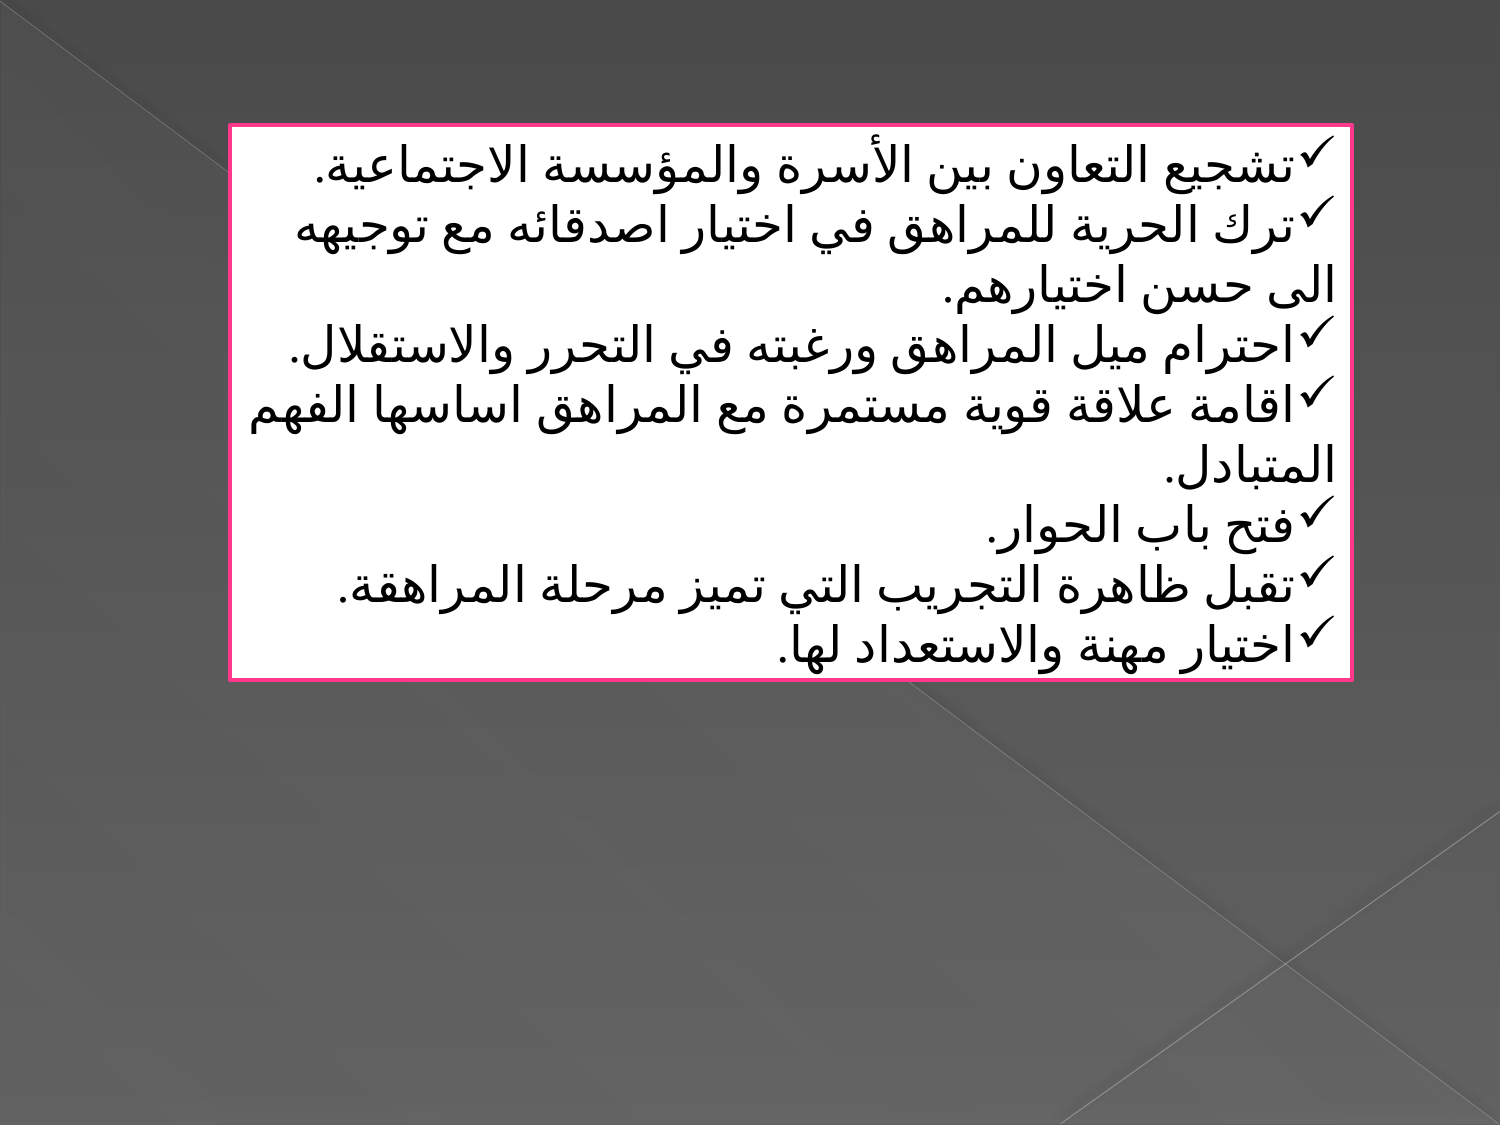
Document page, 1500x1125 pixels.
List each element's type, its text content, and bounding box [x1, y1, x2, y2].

text_box تشجيع التعاون بين الأسرة والمؤسسة الاجتماعية. ترك الحرية للمراهق في اختيار اصدقائه مع توجيهه الى حسن اختيارهم. احترام ميل المراهق ورغبته في التحرر والاستقلال. اقامة علاقة قوية مستمرة مع المراهق اساسها الفهم المتبادل. فتح باب الحوار. تقبل ظاهرة التجريب التي تميز مرحلة المراهقة. اختيار مهنة والاستعداد لها. [228, 123, 1354, 682]
